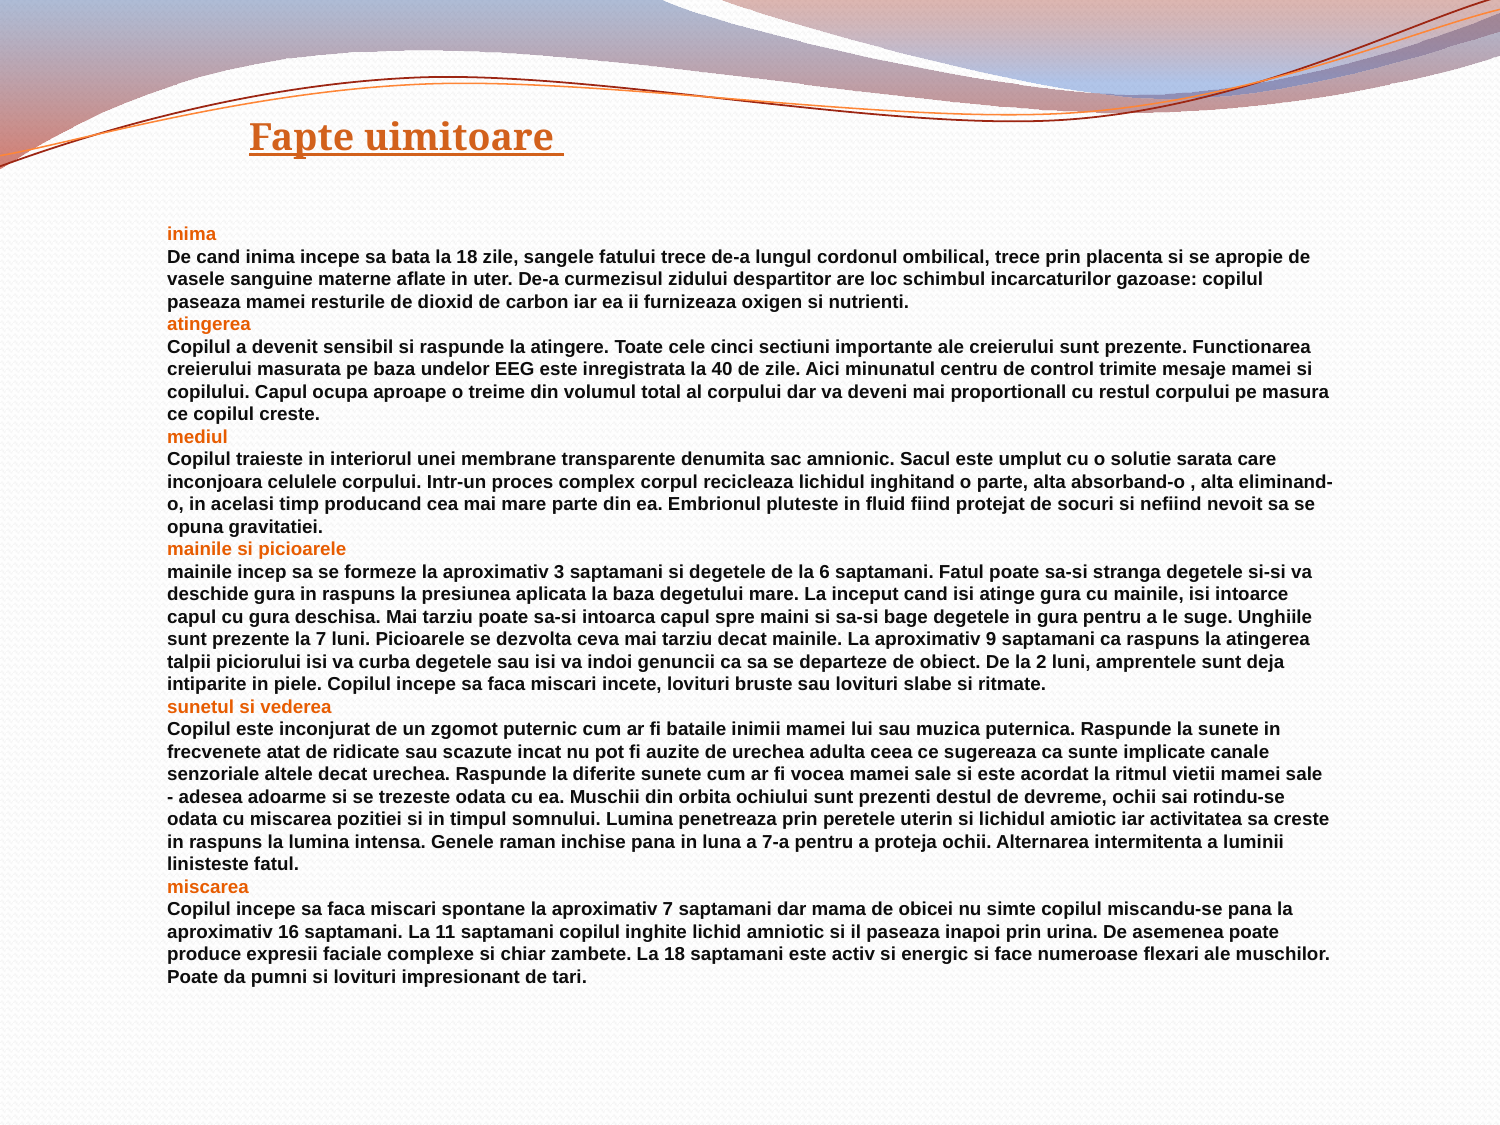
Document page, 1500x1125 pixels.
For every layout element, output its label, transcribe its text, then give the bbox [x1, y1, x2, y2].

text_box inima De cand inima incepe sa bata la 18 zile, sangele fatului trece de-a lungul cordonul ombilical, trece prin placenta si se apropie de vasele sanguine materne aflate in uter. De-a curmezisul zidului despartitor are loc schimbul incarcaturilor gazoase: copilul paseaza mamei resturile de dioxid de carbon iar ea ii furnizeaza oxigen si nutrienti. atingerea Copilul a devenit sensibil si raspunde la atingere. Toate cele cinci sectiuni importante ale creierului sunt prezente. Functionarea creierului masurata pe baza undelor EEG este inregistrata la 40 de zile. Aici minunatul centru de control trimite mesaje mamei si copilului. Capul ocupa aproape o treime din volumul total al corpului dar va deveni mai proportionall cu restul corpului pe masura ce copilul creste. mediul Copilul traieste in interiorul unei membrane transparente denumita sac amnionic. Sacul este umplut cu o solutie sarata care inconjoara celulele corpului. Intr-un proces complex corpul recicleaza lichidul inghitand o parte, alta absorband-o , alta eliminand-o, in acelasi timp producand cea mai mare parte din ea. Embrionul pluteste in fluid fiind protejat de socuri si nefiind nevoit sa se opuna gravitatiei. mainile si picioarele mainile incep sa se formeze la aproximativ 3 saptamani si degetele de la 6 saptamani. Fatul poate sa-si stranga degetele si-si va deschide gura in raspuns la presiunea aplicata la baza degetului mare. La inceput cand isi atinge gura cu mainile, isi intoarce capul cu gura deschisa. Mai tarziu poate sa-si intoarca capul spre maini si sa-si bage degetele in gura pentru a le suge. Unghiile sunt prezente la 7 luni. Picioarele se dezvolta ceva mai tarziu decat mainile. La aproximativ 9 saptamani ca raspuns la atingerea talpii piciorului isi va curba degetele sau isi va indoi genuncii ca sa se departeze de obiect. De la 2 luni, amprentele sunt deja intiparite in piele. Copilul incepe sa faca miscari incete, lovituri bruste sau lovituri slabe si ritmate. sunetul si vederea Copilul este inconjurat de un zgomot puternic cum ar fi bataile inimii mamei lui sau muzica puternica. Raspunde la sunete in frecvenete atat de ridicate sau scazute incat nu pot fi auzite de urechea adulta ceea ce sugereaza ca sunte implicate canale senzoriale altele decat urechea. Raspunde la diferite sunete cum ar fi vocea mamei sale si este acordat la ritmul vietii mamei sale - adesea adoarme si se trezeste odata cu ea. Muschii din orbita ochiului sunt prezenti destul de devreme, ochii sai rotindu-se odata cu miscarea pozitiei si in timpul somnului. Lumina penetreaza prin peretele uterin si lichidul amiotic iar activitatea sa creste in raspuns la lumina intensa. Genele raman inchise pana in luna a 7-a pentru a proteja ochii. Alternarea intermitenta a luminii linisteste fatul. miscarea Copilul incepe sa faca miscari spontane la aproximativ 7 saptamani dar mama de obicei nu simte copilul miscandu-se pana la aproximativ 16 saptamani. La 11 saptamani copilul inghite lichid amniotic si il paseaza inapoi prin urina. De asemenea poate produce expresii faciale complexe si chiar zambete. La 18 saptamani este activ si energic si face numeroase flexari ale muschilor. Poate da pumni si lovituri impresionant de tari. [152, 214, 1348, 1017]
text_box Fapte uimitoare [234, 105, 844, 172]
